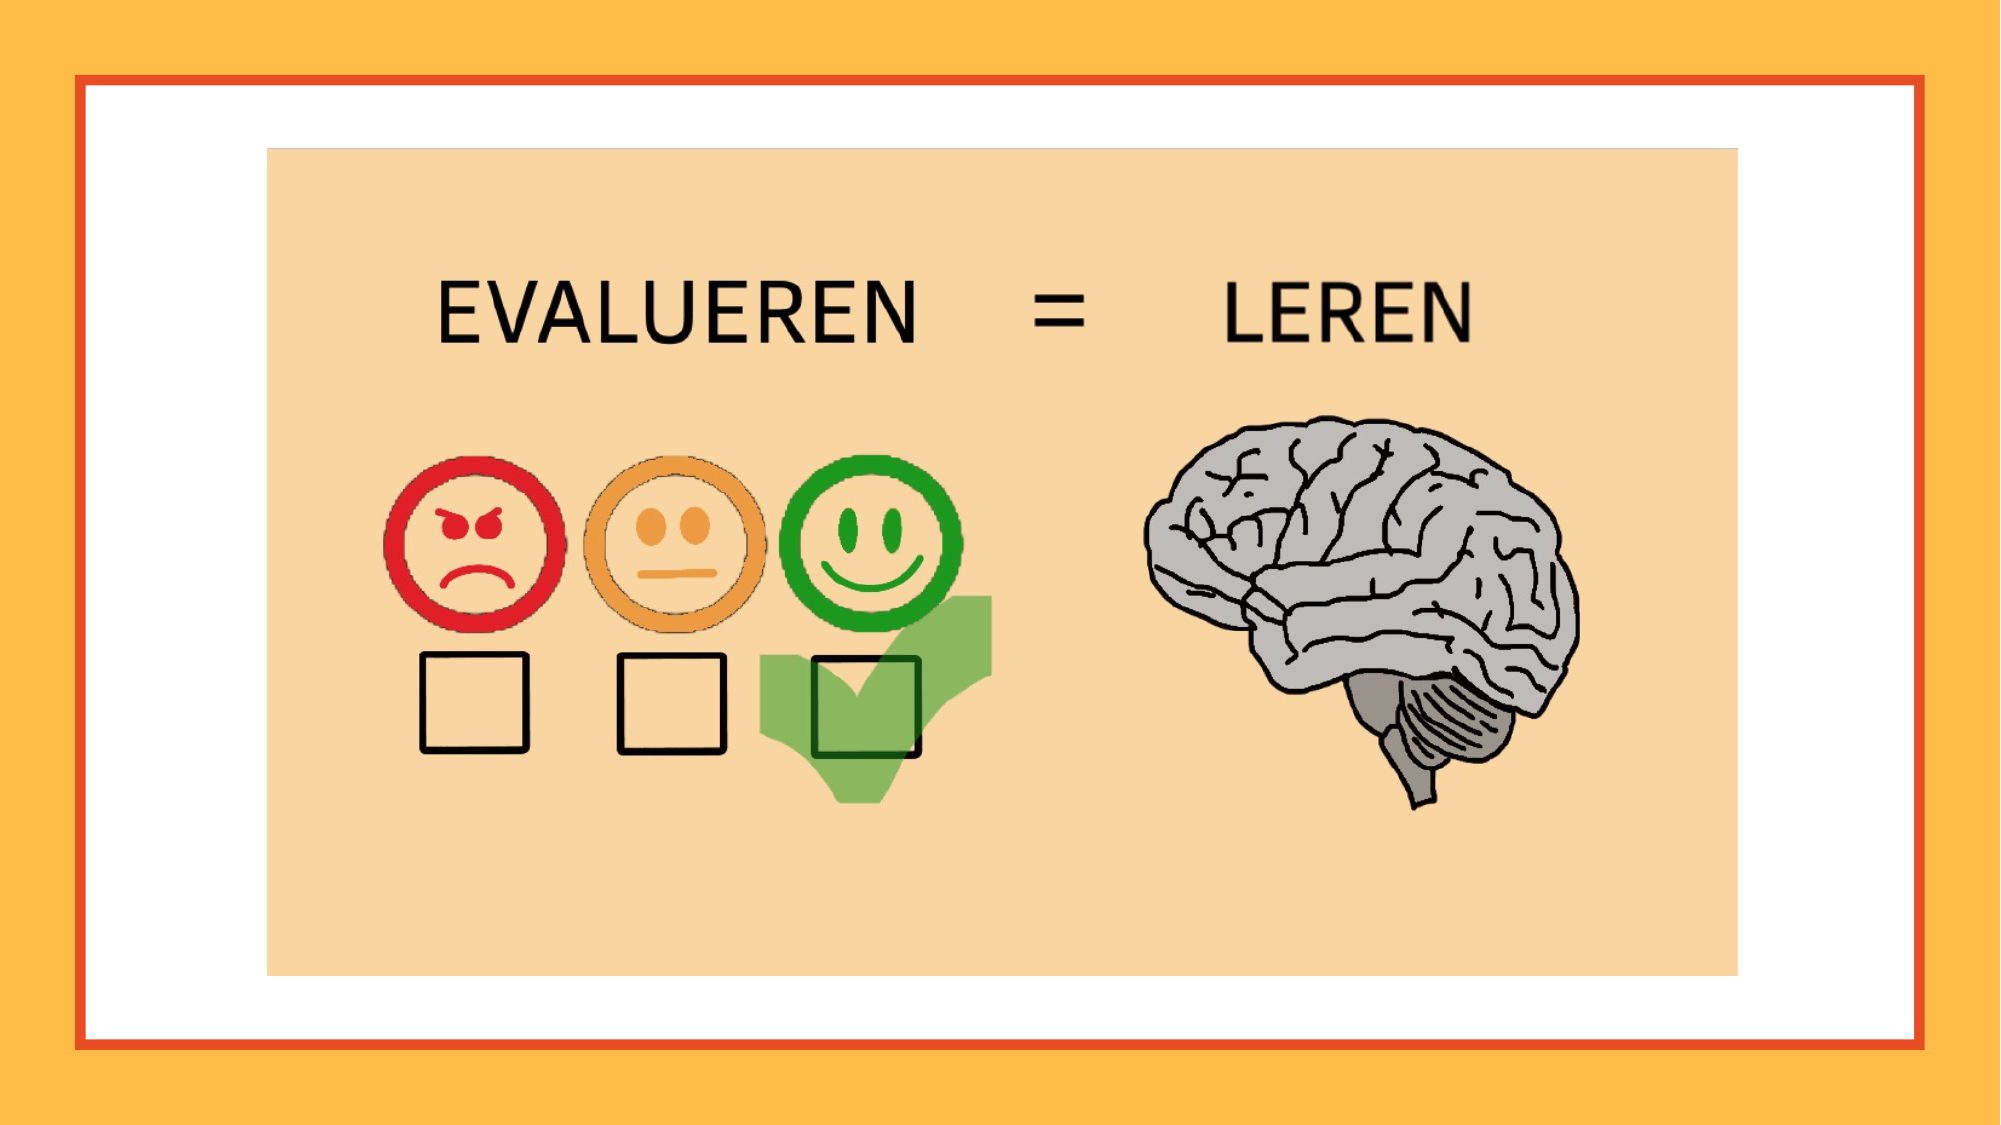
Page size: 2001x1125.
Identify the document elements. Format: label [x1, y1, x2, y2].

text_box [74, 74, 1926, 1051]
text_box [0, 0, 2000, 1125]
text_box [84, 84, 1916, 1041]
picture [267, 148, 1738, 976]
